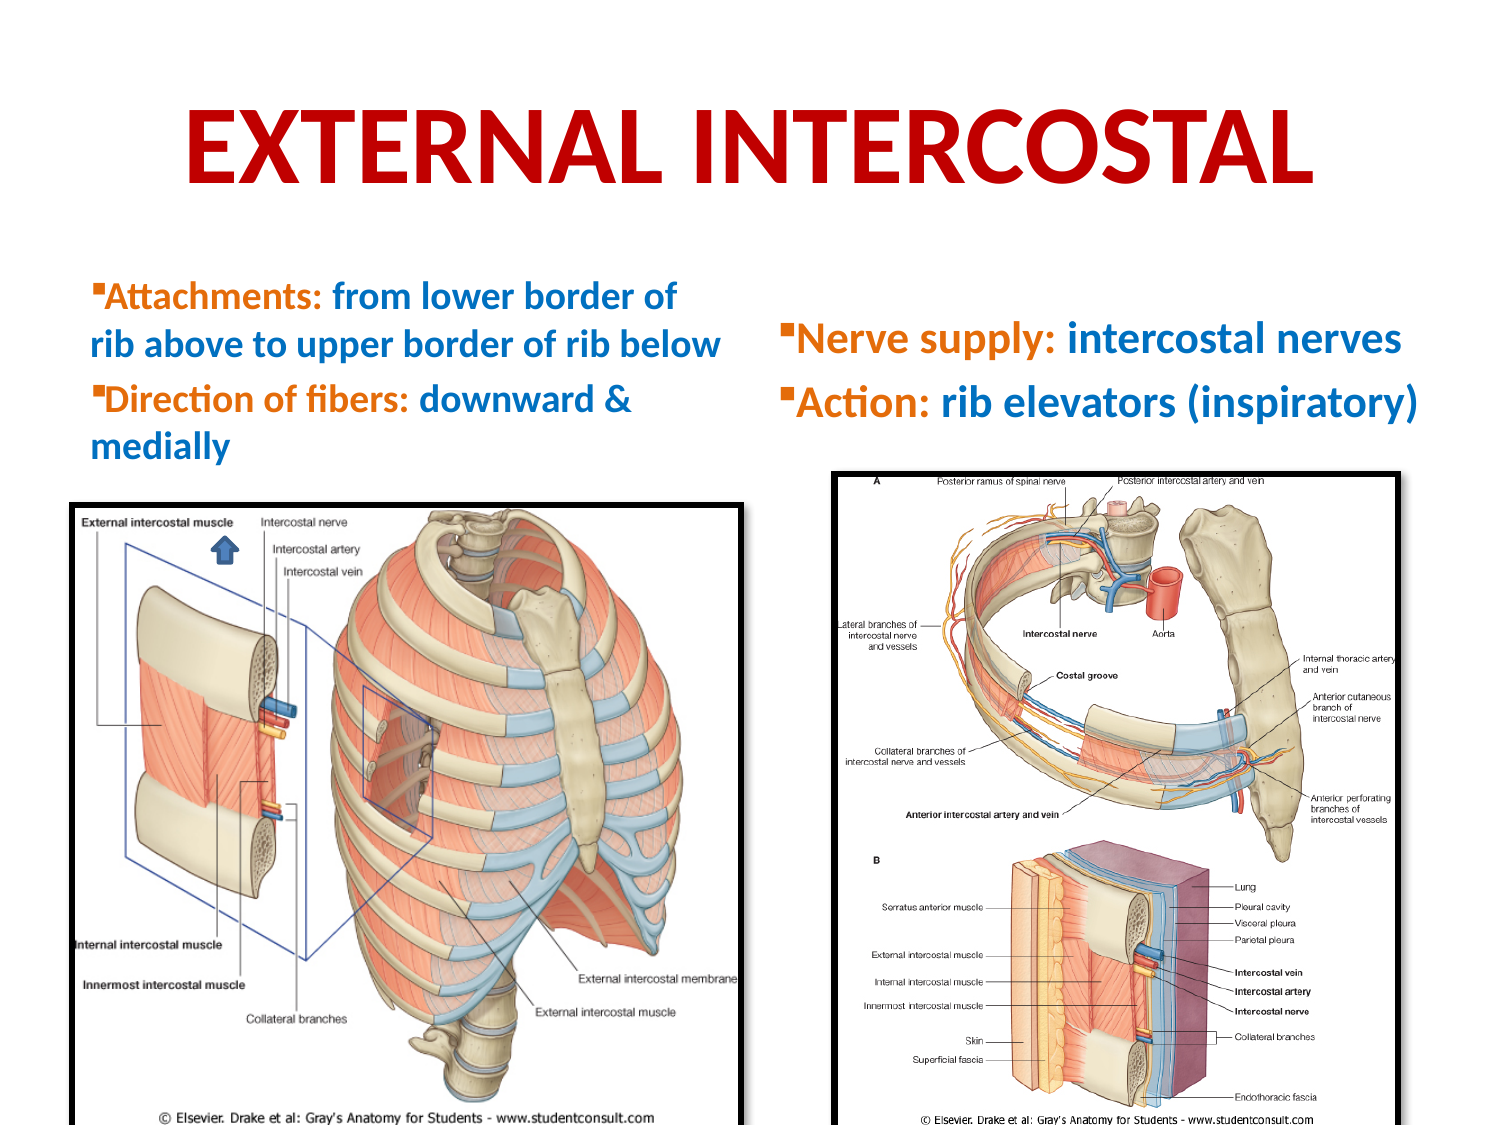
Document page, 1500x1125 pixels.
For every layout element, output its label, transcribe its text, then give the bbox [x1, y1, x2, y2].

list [837, 476, 1396, 1125]
list Attachments: from lower border of rib above to upper border of rib below Direction of fibers: downward & medially [75, 212, 738, 475]
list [74, 508, 738, 1125]
list Nerve supply: intercostal nerves Action: rib elevators (inspiratory) [761, 237, 1450, 438]
title EXTERNAL INTERCOSTAL [75, 45, 1425, 233]
